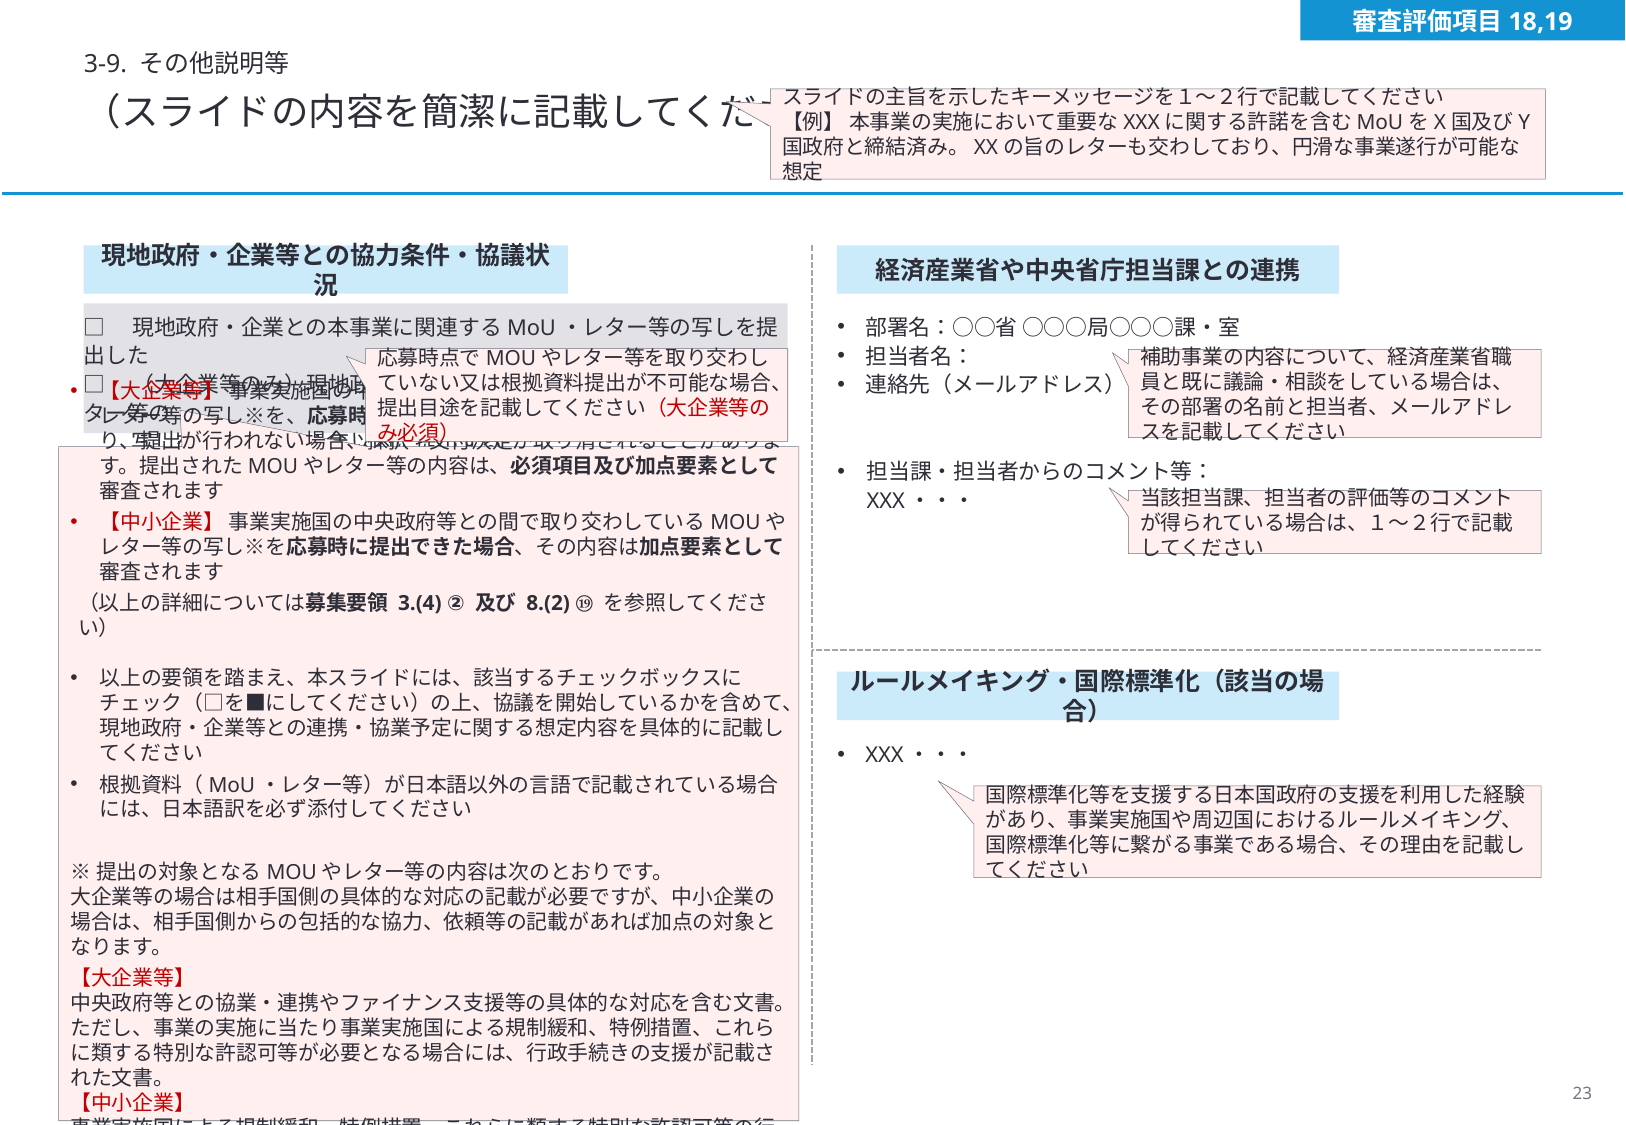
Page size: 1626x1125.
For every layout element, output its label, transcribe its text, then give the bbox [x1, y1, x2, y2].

text_box 現地政府・企業等との協力条件・協議状況 [83, 244, 569, 295]
text_box スライドの主旨を示したキーメッセージを１～２行で記載してください 【例】 本事業の実施において重要なXXXに関する許諾を含むMoUをX国及びY国政府と締結済み。XXの旨のレターも交わしており、円滑な事業遂行が可能な想定 [725, 87, 1547, 180]
text_box 経済産業省や中央省庁担当課との連携 [836, 244, 1340, 295]
text_box XXX・・・ [837, 730, 1542, 956]
text_box 当該担当課、担当者の評価等のコメントが得られている場合は、１～２行で記載してください [1108, 486, 1543, 555]
text_box □ 現地政府・企業との本事業に関連するMoU・レター等の写しを提出した □ （大企業等のみ）現地政府・企業との本事業に関連するMoU・レター等の 写しを交付決定後1年以内に提出する 【提出予定日： 】 [83, 303, 788, 434]
text_box ルールメイキング・国際標準化（該当の場合） [836, 671, 1340, 721]
text_box 部署名：○○省 ○○○局○○○課・室 担当者名： 連絡先（メールアドレス）： 担当課・担当者からのコメント等： XXX・・・ [837, 303, 1542, 528]
text_box 【大企業等】 事業実施国の中央政府等との間で取り交わしているMOUやレター等の写し※を、応募時又は交付決定後１年以内に提出する必要があり、提出が行われない場合、採択・交付決定が取り消されることがあります。提出されたMOUやレター等の内容は、必須項目及び加点要素として審査されます 【中小企業】 事業実施国の中央政府等との間で取り交わしているMOUやレター等の写し※を応募時に提出できた場合、その内容は加点要素として審査されます （以上の詳細については募集要領 3.(4) ② 及び 8.(2) ⑲ を参照してください） 以上の要領を踏まえ、本スライドには、該当するチェックボックスにチェック（□を■にしてください）の上、協議を開始しているかを含めて、現地政府・企業等との連携・協業予定に関する想定内容を具体的に記載してください 根拠資料（MoU・レター等）が日本語以外の言語で記載されている場合には、日本語訳を必ず添付してください ※提出の対象となるMOUやレター等の内容は次のとおりです。 大企業等の場合は相手国側の具体的な対応の記載が必要ですが、中小企業の場合は、相手国側からの包括的な協力、依頼等の記載があれば加点の対象となります。 【大企業等】 中央政府等との協業・連携やファイナンス支援等の具体的な対応を含む文書。ただし、事業の実施に当たり事業実施国による規制緩和、特例措置、これらに類する特別な許認可等が必要となる場合には、行政手続きの支援が記載された文書。 【中小企業】 事業実施国による規制緩和、特例措置、これらに類する特別な許認可等の行政手続きの支援、中央政府等との協業・連携やファイナンス支援等の具体的な対応、包括的な協力、依頼等を含む文書。 [57, 409, 800, 1122]
text_box 審査評価項目18,19 [1299, 0, 1625, 41]
list 3-9. その他説明等 [84, 40, 1543, 82]
list （スライドの内容を簡潔に記載してください） [84, 83, 1543, 183]
text_box 応募時点でMOUやレター等を取り交わしていない又は根拠資料提出が不可能な場合、提出目途を記載してください（大企業等のみ必須） [345, 347, 789, 443]
text_box 補助事業の内容について、経済産業省職員と既に議論・相談をしている場合は、その部署の名前と担当者、メールアドレスを記載してください [1111, 348, 1543, 439]
